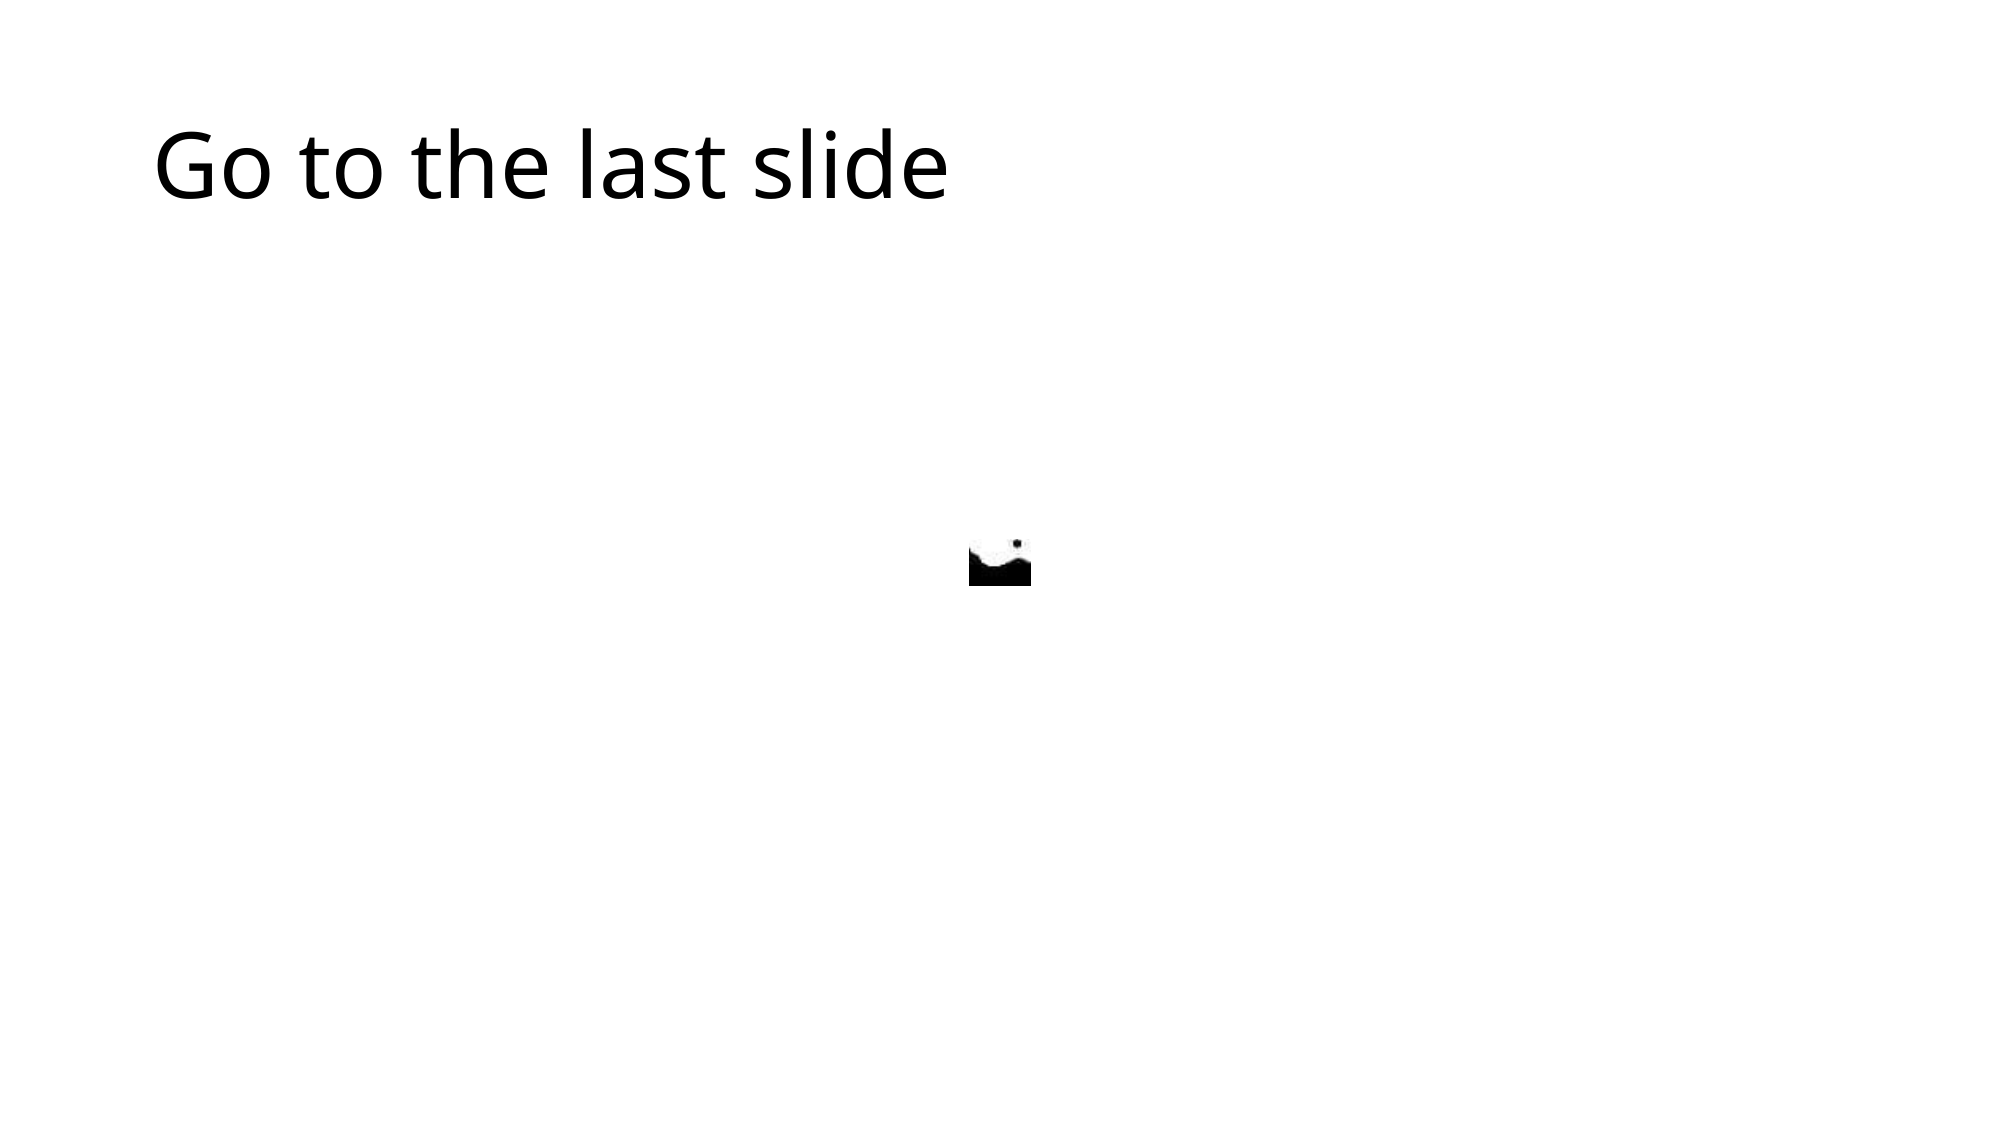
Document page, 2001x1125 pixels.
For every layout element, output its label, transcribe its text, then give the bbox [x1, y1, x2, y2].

picture [969, 539, 1031, 586]
title Go to the last slide [137, 59, 1863, 278]
